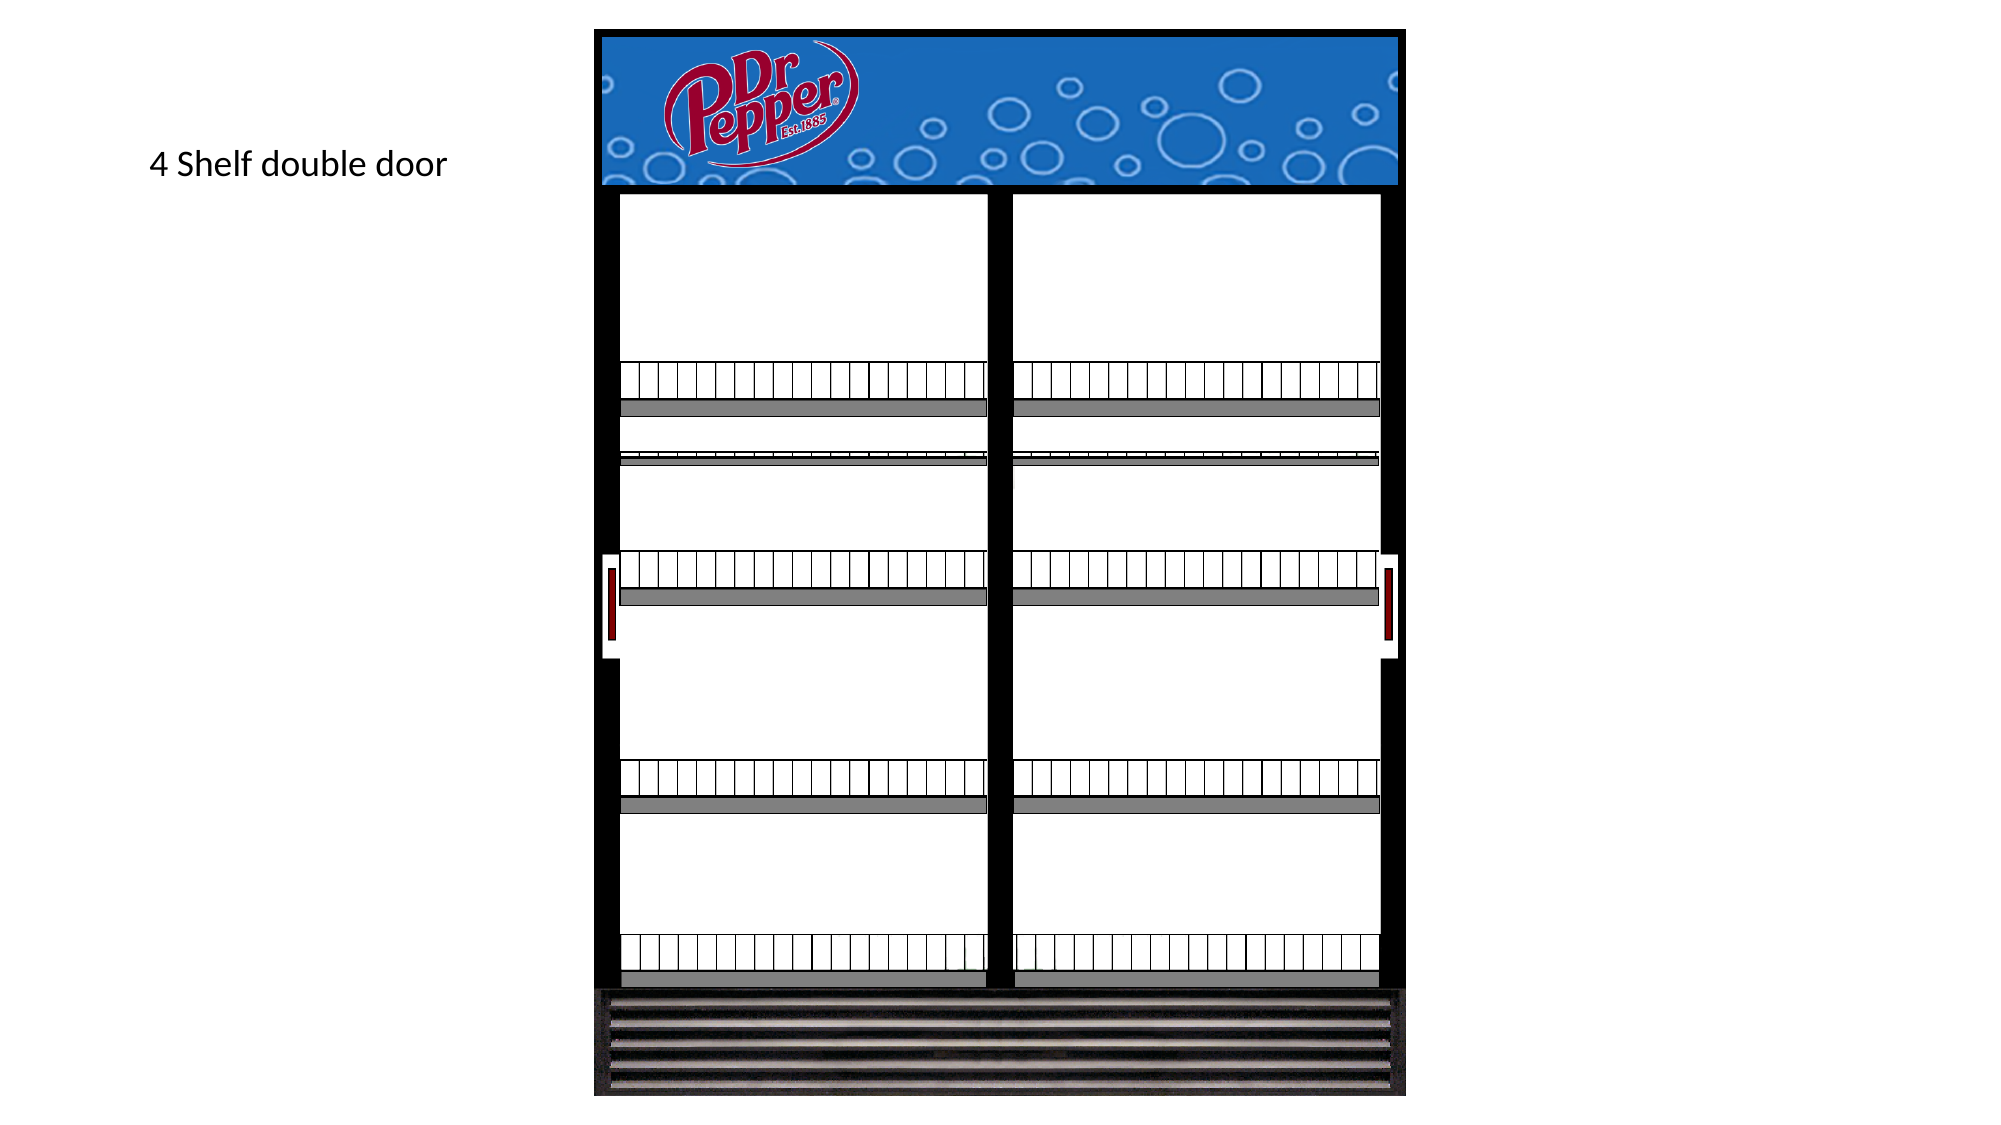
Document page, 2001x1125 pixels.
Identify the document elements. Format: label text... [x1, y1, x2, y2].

picture [594, 29, 1406, 1096]
text_box 4 Shelf double door [134, 131, 464, 192]
